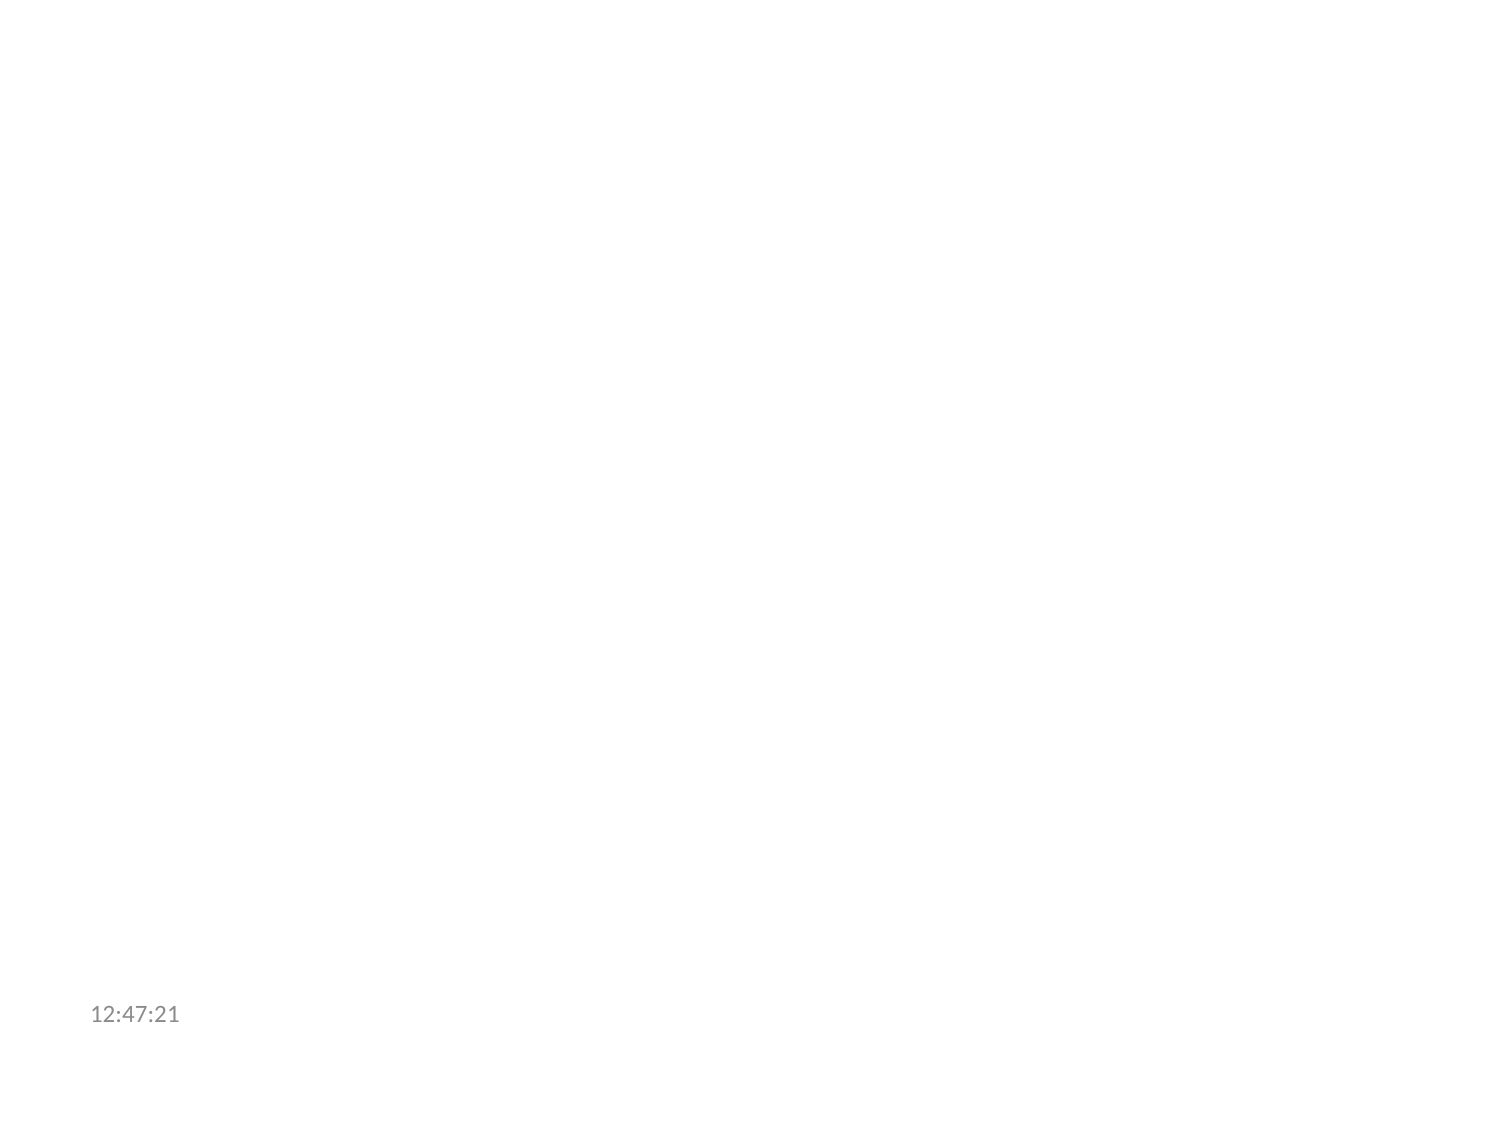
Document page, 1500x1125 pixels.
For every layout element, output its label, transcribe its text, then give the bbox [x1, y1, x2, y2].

text_box 15:35:09 [75, 982, 425, 1043]
